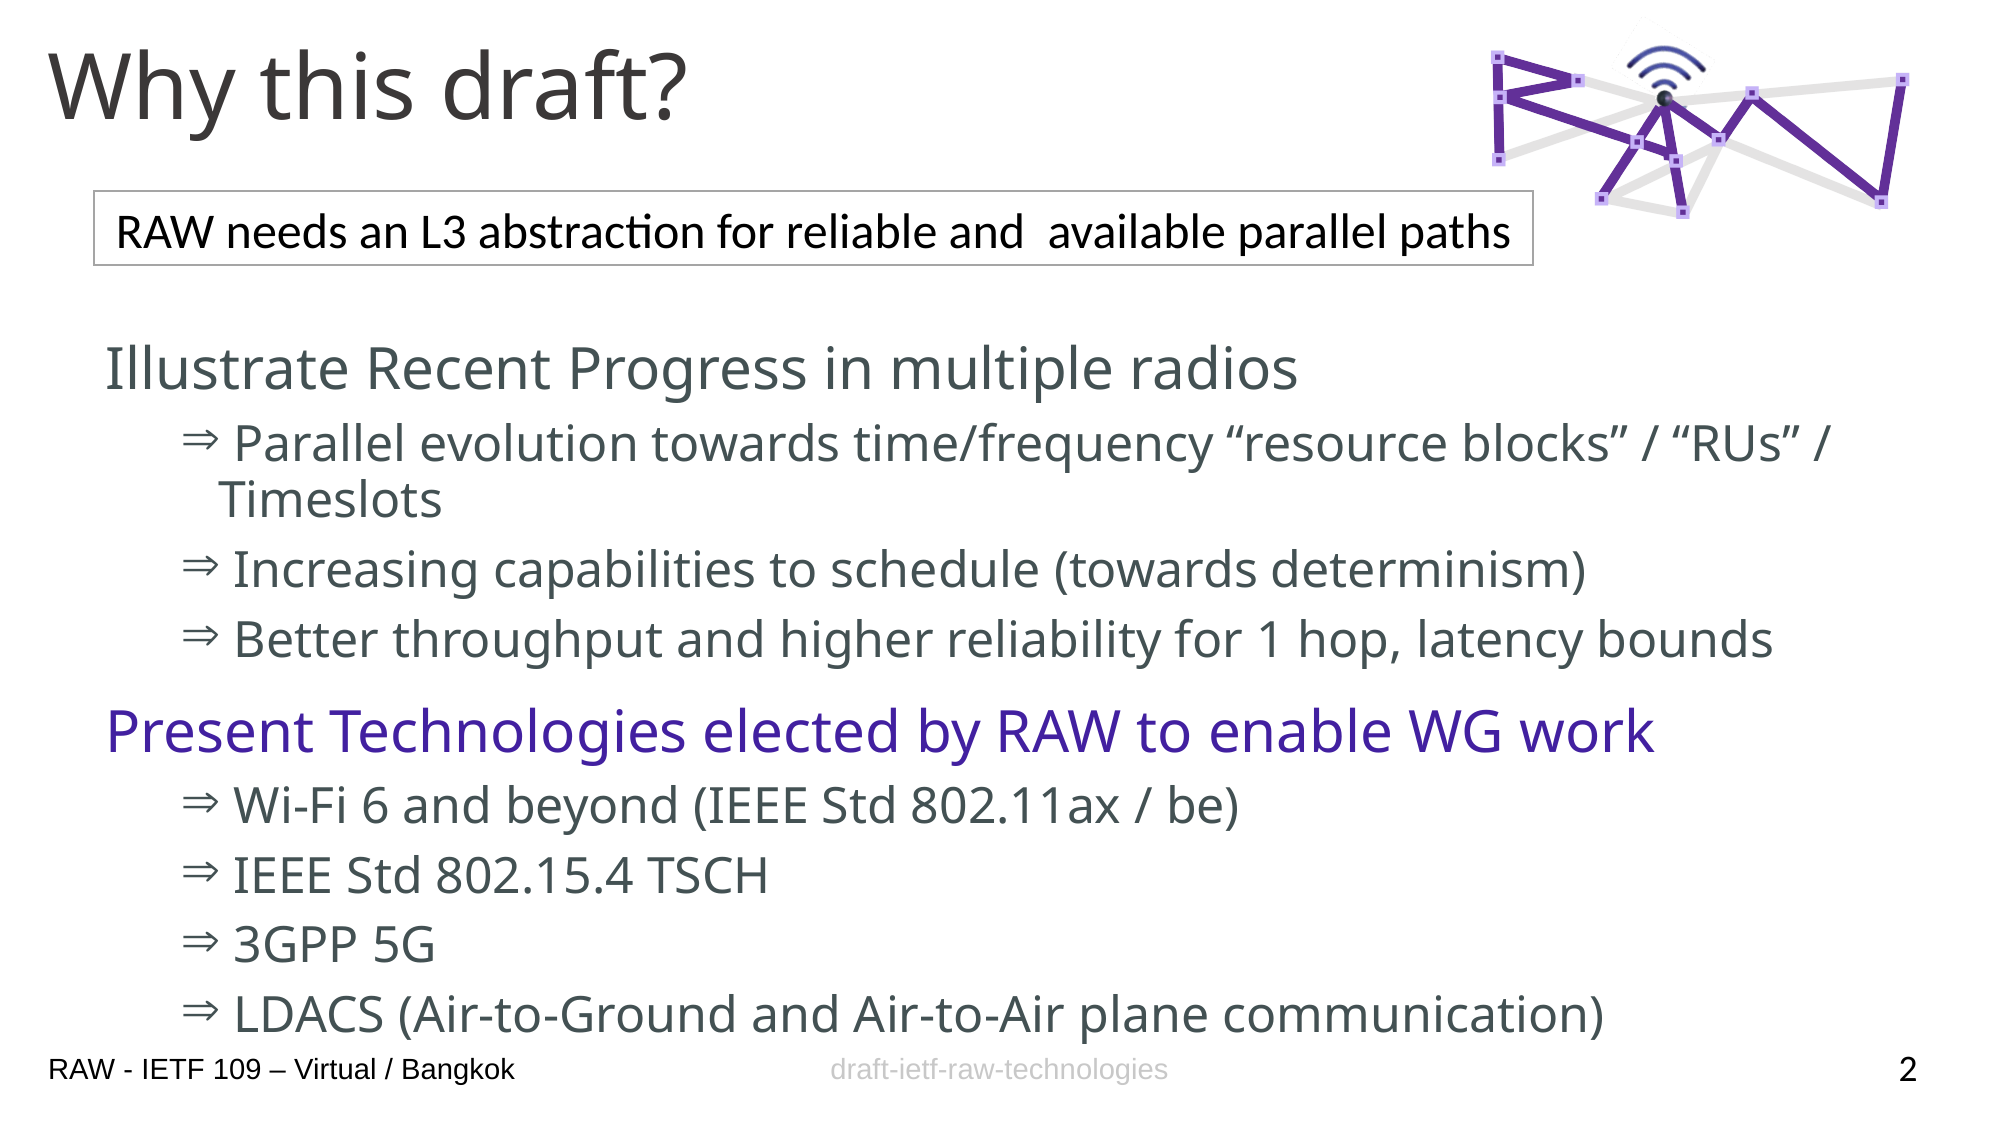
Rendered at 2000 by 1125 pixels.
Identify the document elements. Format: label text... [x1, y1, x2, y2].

slide_number 2 [1482, 1036, 1933, 1097]
list Illustrate Recent Progress in multiple radios Parallel evolution towards time/frequency “resource blocks” / “RUs” / Timeslots Increasing capabilities to schedule (towards determinism) Better throughput and higher reliability for 1 hop, latency bounds Present Technologies elected by RAW to enable WG work Wi-Fi 6 and beyond (IEEE Std 802.11ax / be) IEEE Std 802.15.4 TSCH 3GPP 5G LDACS (Air-to-Ground and Air-to-Air plane communication) [94, 294, 1991, 1081]
text_box RAW needs an L3 abstraction for reliable and available parallel paths [93, 190, 1534, 266]
picture [1464, 0, 1956, 239]
title Why this draft? [32, 24, 1909, 162]
footer draft-ietf-raw-technologies [662, 1038, 1338, 1099]
